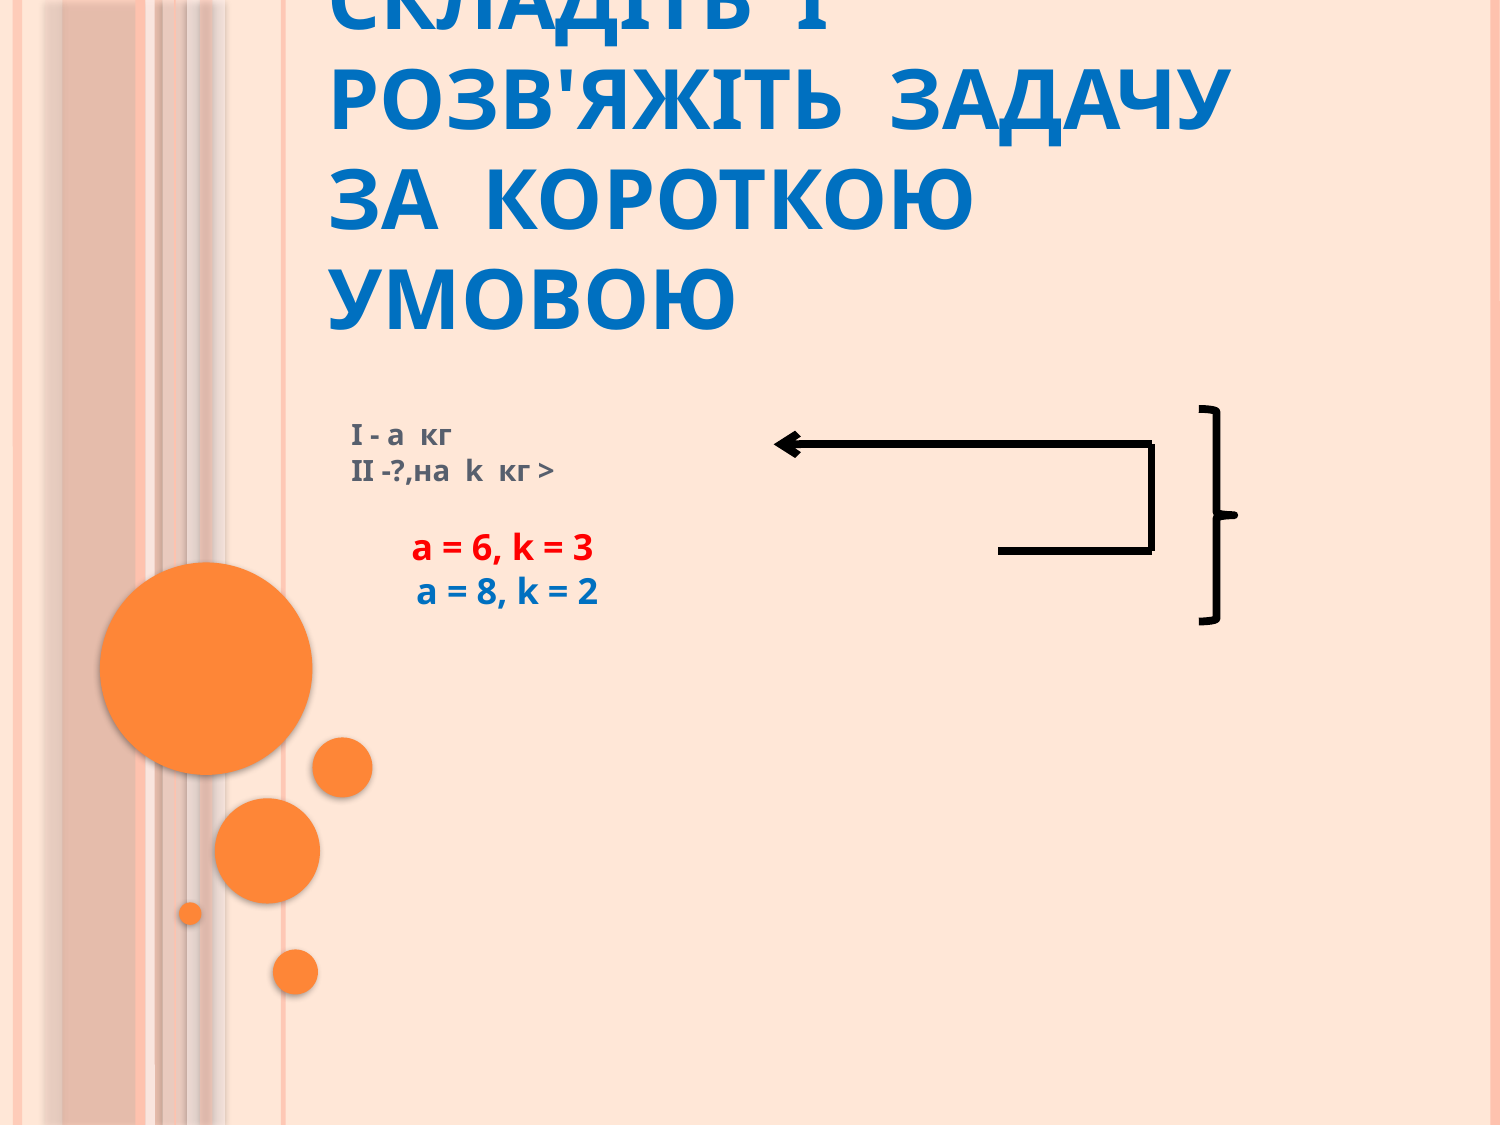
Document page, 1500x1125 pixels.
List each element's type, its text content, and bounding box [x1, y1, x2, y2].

title Складіть і розв'яжіть задачу за короткою умовою [312, 42, 1326, 354]
subtitle І - а кг ІІ -?,на k кг > а = 6, k = 3 а = 8, k = 2 [336, 408, 1349, 634]
text_box [1198, 408, 1236, 623]
